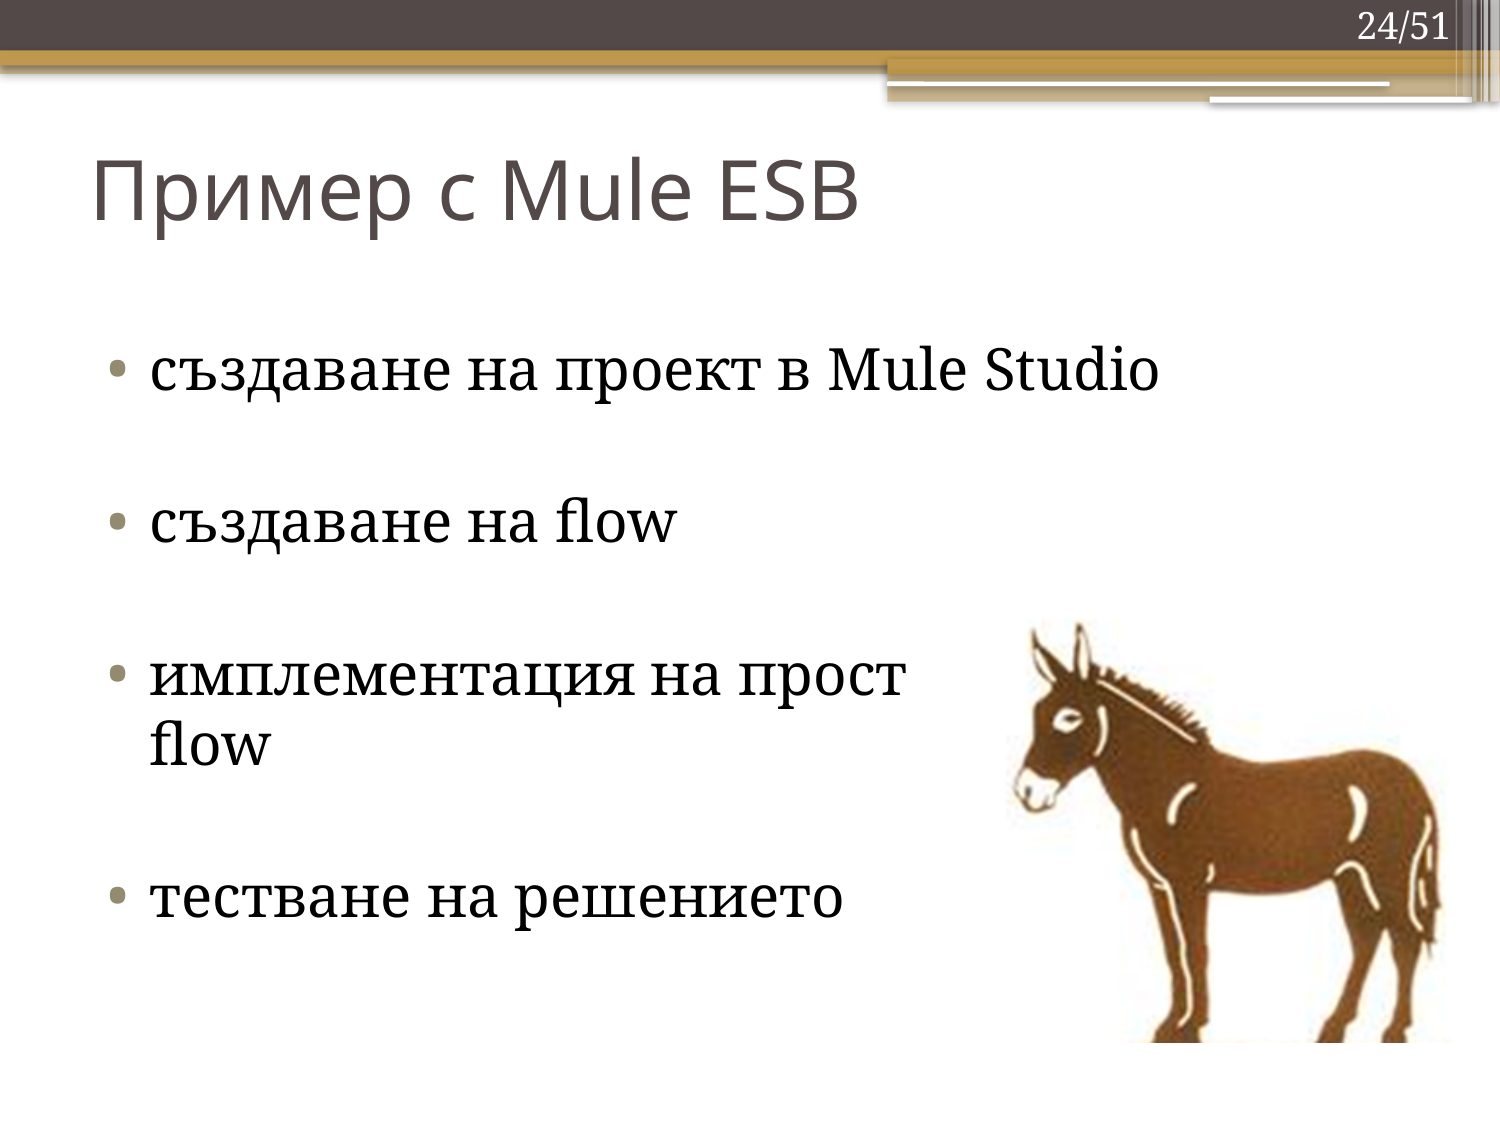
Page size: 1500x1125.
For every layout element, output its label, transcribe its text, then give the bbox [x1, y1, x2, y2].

slide_number 24/51 [1299, 0, 1466, 61]
picture [965, 588, 1454, 1044]
list създаване на проект в Mule Studio създаване на flow имплементация на прост flow тестване на решението [75, 324, 1425, 1038]
title Пример с Mule ESB [75, 99, 1425, 275]
